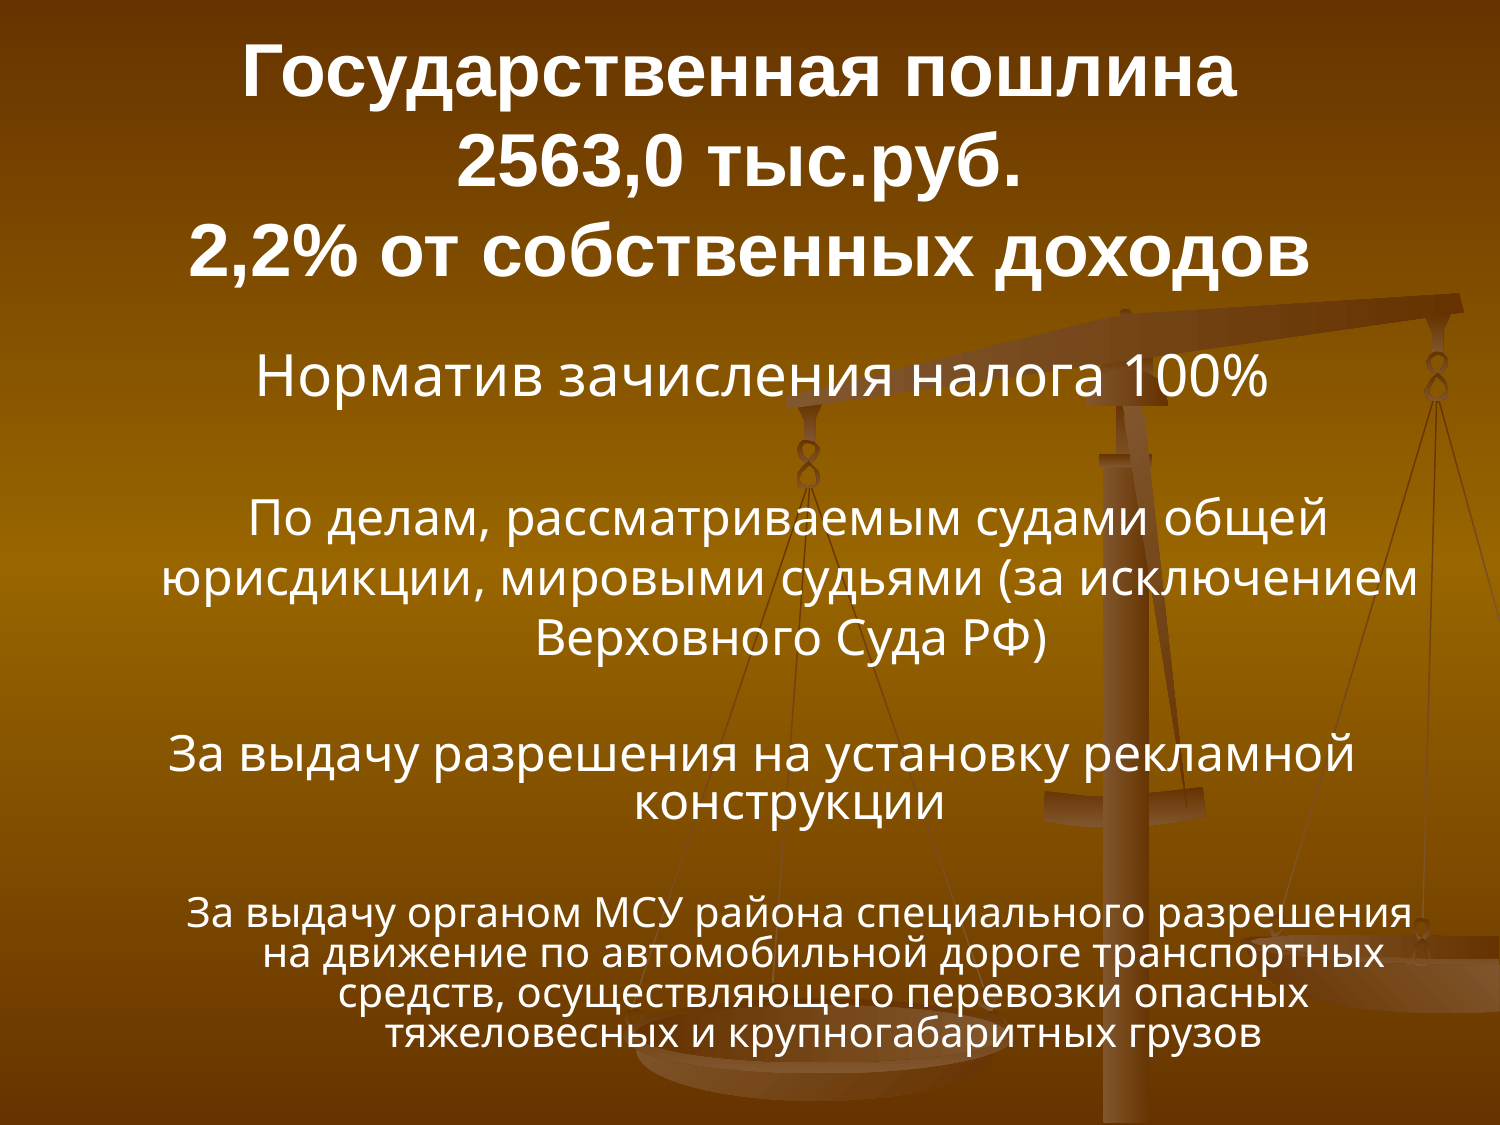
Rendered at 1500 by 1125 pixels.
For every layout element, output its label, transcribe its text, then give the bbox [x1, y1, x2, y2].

title Государственная пошлина 2563,0 тыс.руб. 2,2% от собственных доходов [0, 62, 1500, 251]
list Норматив зачисления налога 100% По делам, рассматриваемым судами общей юрисдикции, мировыми судьями (за исключением Верховного Суда РФ) За выдачу разрешения на установку рекламной конструкции За выдачу органом МСУ района специального разрешения на движение по автомобильной дороге транспортных средств, осуществляющего перевозки опасных тяжеловесных и крупногабаритных грузов [74, 262, 1451, 1125]
